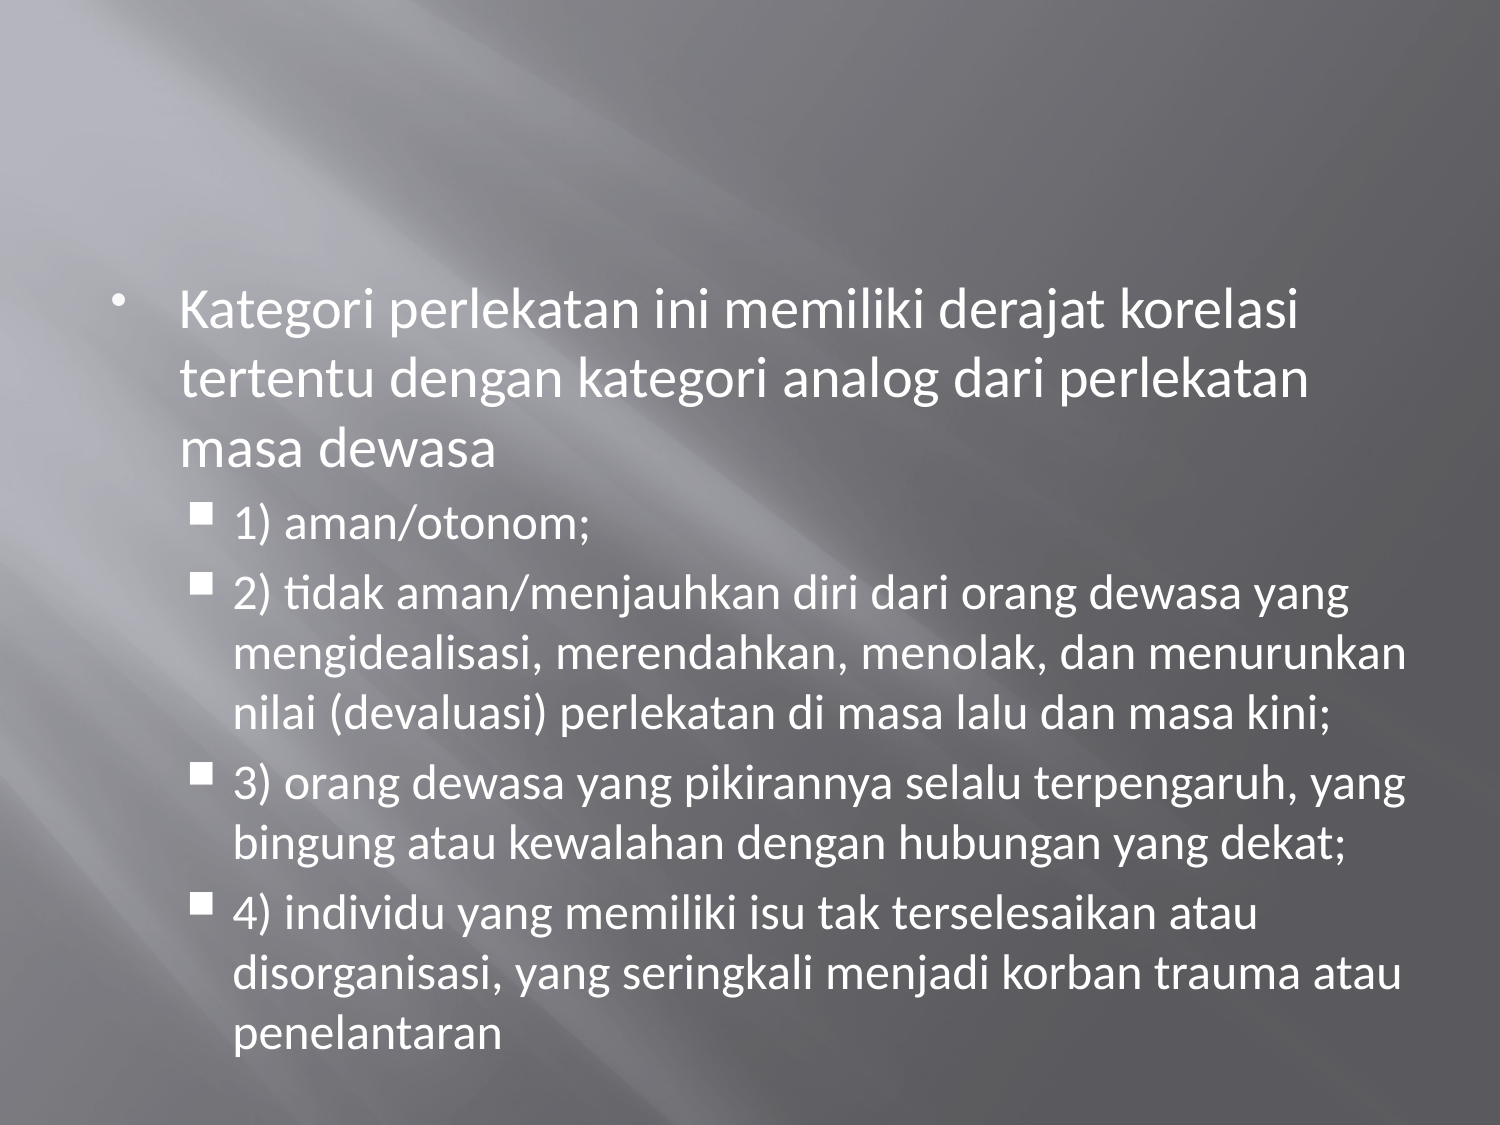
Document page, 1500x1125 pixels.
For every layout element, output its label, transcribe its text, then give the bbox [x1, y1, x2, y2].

list Kategori perlekatan ini memiliki derajat korelasi tertentu dengan kategori analog dari perlekatan masa dewasa 1) aman/otonom; 2) tidak aman/menjauhkan diri dari orang dewasa yang mengidealisasi, merendahkan, menolak, dan menurunkan nilai (devaluasi) perlekatan di masa lalu dan masa kini; 3) orang dewasa yang pikirannya selalu terpengaruh, yang bingung atau kewalahan dengan hubungan yang dekat; 4) individu yang memiliki isu tak terselesaikan atau disorganisasi, yang seringkali menjadi korban trauma atau penelantaran [75, 262, 1425, 1125]
